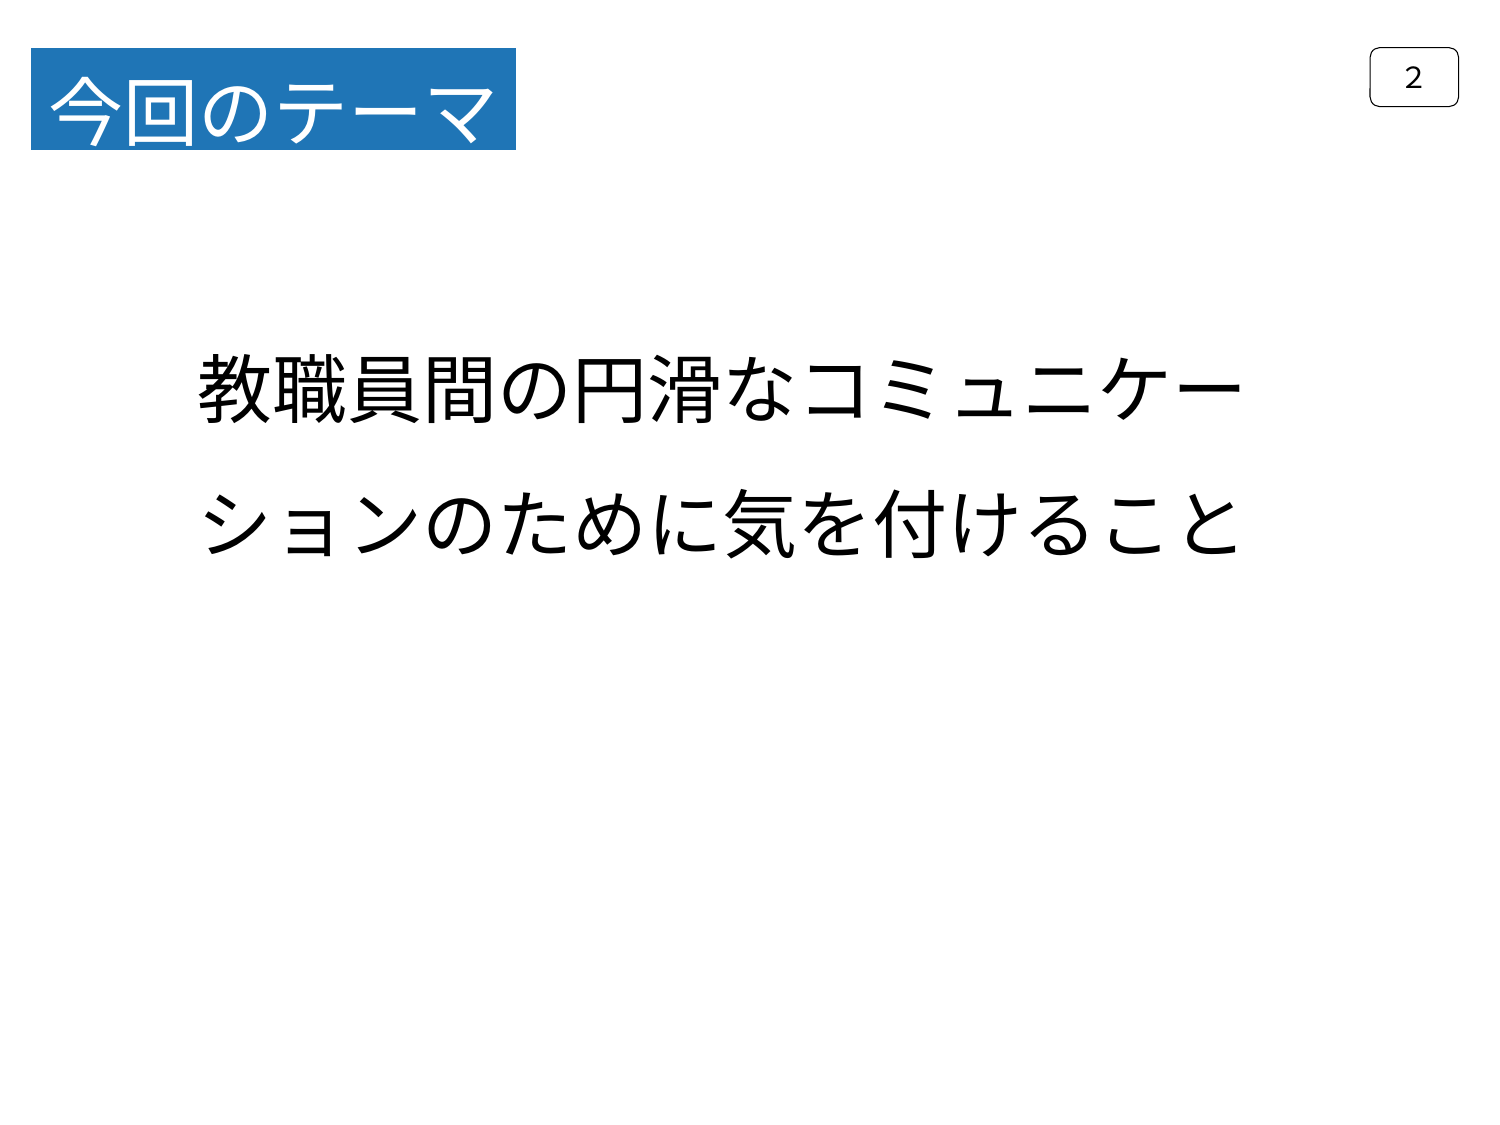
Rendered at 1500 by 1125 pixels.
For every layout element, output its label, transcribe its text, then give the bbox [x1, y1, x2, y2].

text_box 今回のテーマ [31, 48, 516, 150]
text_box ２ [1368, 46, 1460, 108]
text_box 教職員間の円滑なコミュニケーションのために気を付けること [183, 290, 1354, 575]
